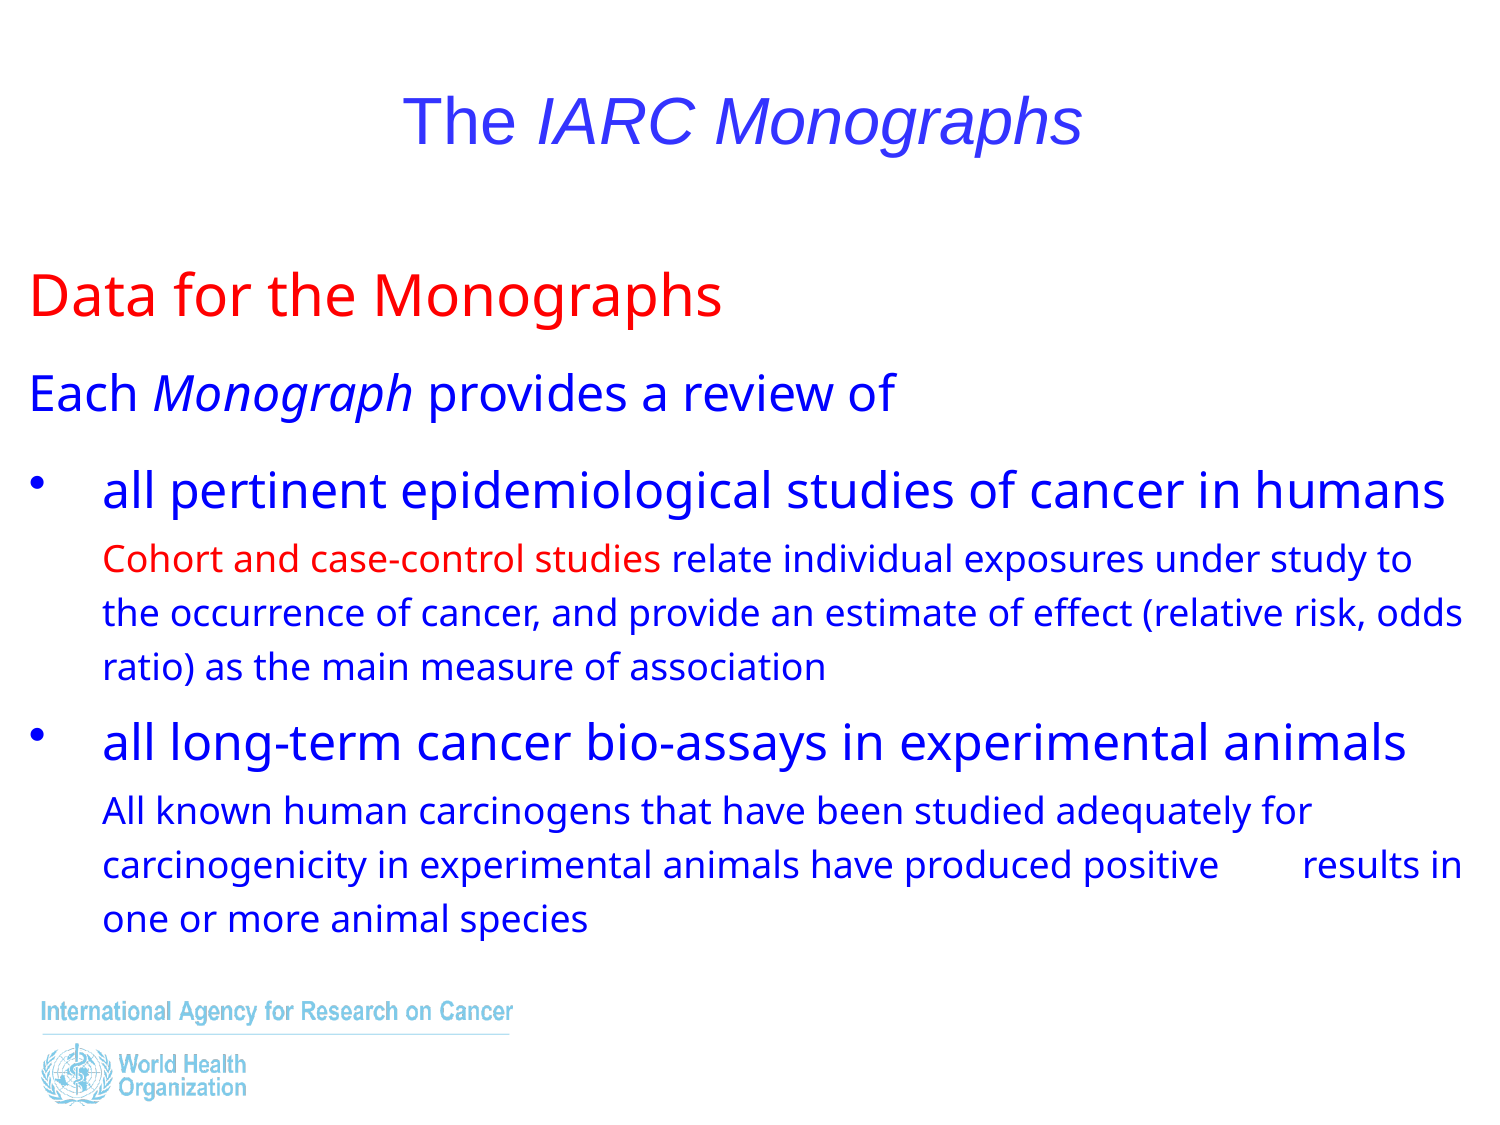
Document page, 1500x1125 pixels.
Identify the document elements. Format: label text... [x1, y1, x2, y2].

picture [41, 999, 513, 1106]
title The IARC Monographs [95, 42, 1411, 193]
list Data for the Monographs Each Monograph provides a review of all pertinent epidemiological studies of cancer in humans Cohort and case-control studies relate individual exposures under study to the occurrence of cancer, and provide an estimate of effect (relative risk, odds ratio) as the main measure of association all long-term cancer bio-assays in experimental animals All known human carcinogens that have been studied adequately for carcinogenicity in experimental animals have produced positive results in one or more animal species [14, 203, 1485, 965]
